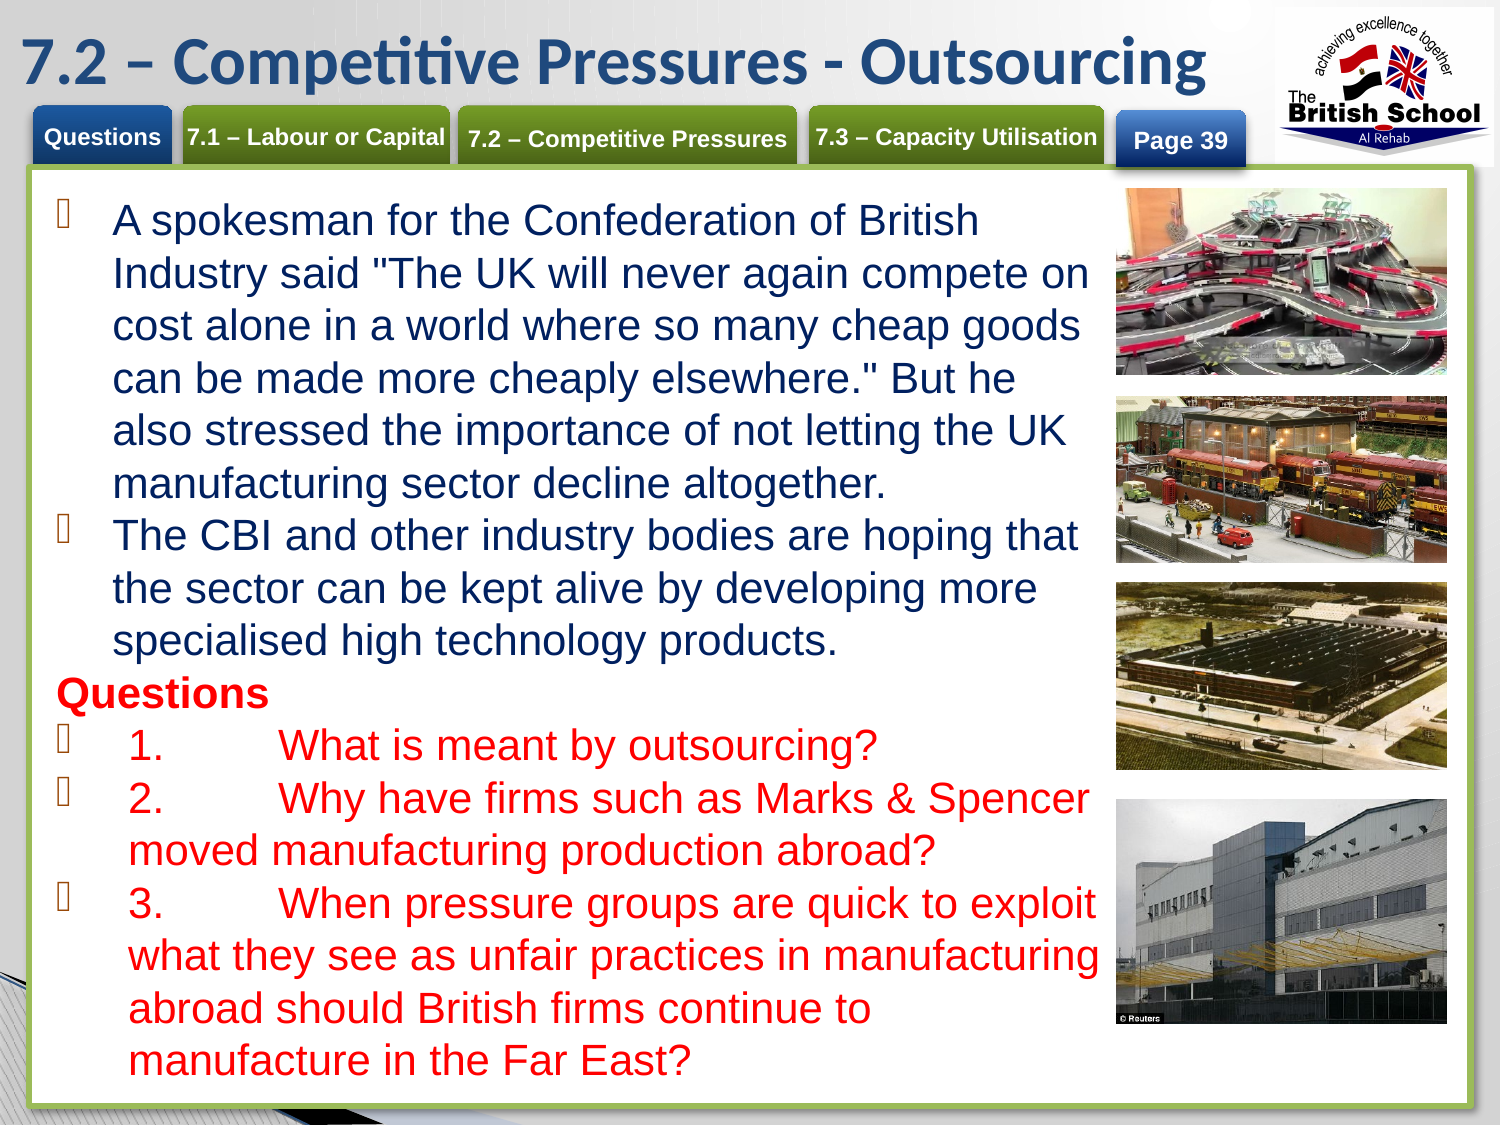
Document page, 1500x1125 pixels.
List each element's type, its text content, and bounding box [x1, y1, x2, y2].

text_box Page 39 [1116, 109, 1247, 167]
picture [281, 1114, 303, 1125]
text_box A spokesman for the Confederation of British Industry said "The UK will never again compete on cost alone in a world where so many cheap goods can be made more cheaply elsewhere." But he also stressed the importance of not letting the UK manufacturing sector decline altogether. The CBI and other industry bodies are hoping that the sector can be kept alive by developing more specialised high technology products. Questions 1. What is meant by outsourcing? 2. Why have firms such as Marks & Spencer moved manufacturing production abroad? 3. When pressure groups are quick to exploit what they see as unfair practices in manufacturing abroad should British firms continue to manufacture in the Far East? [41, 184, 1117, 1092]
picture [1115, 188, 1448, 375]
picture [1275, 7, 1495, 167]
picture [1115, 396, 1448, 563]
title 7.2 – Competitive Pressures - Outsourcing [5, 11, 1270, 102]
picture [1115, 798, 1448, 1024]
picture [1115, 582, 1448, 771]
